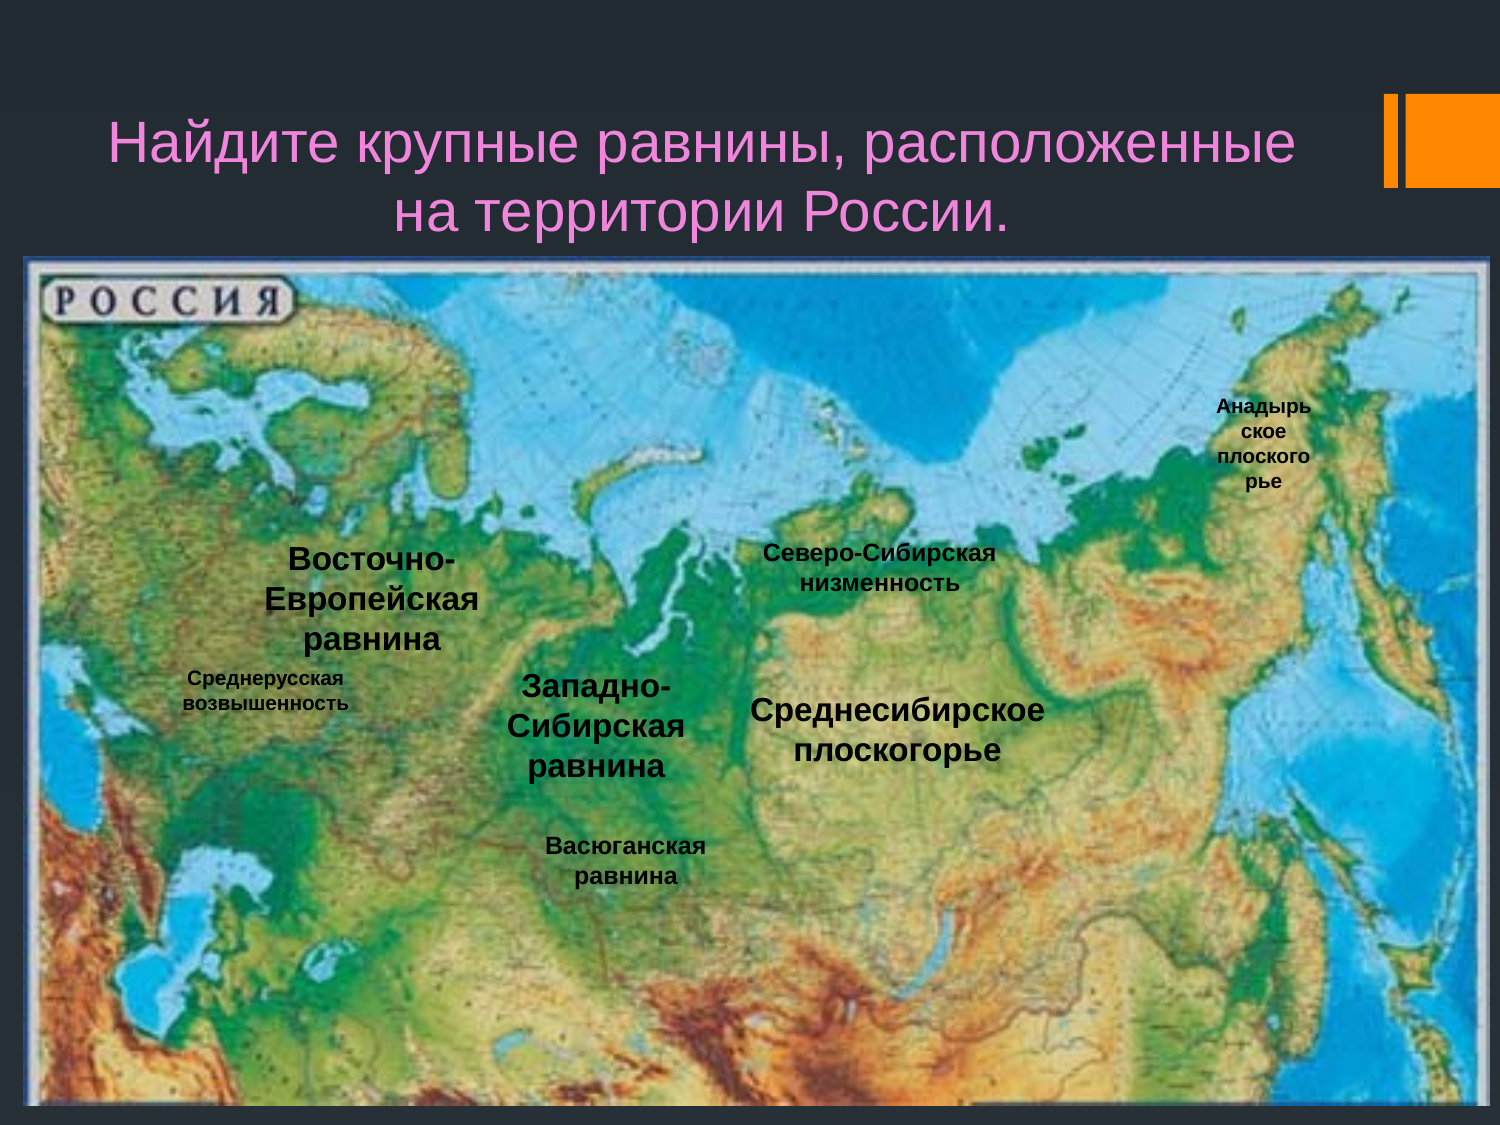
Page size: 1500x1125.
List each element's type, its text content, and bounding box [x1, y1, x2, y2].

picture [22, 255, 1491, 1107]
title Найдите крупные равнины, расположенные на территории России. [76, 62, 1329, 251]
